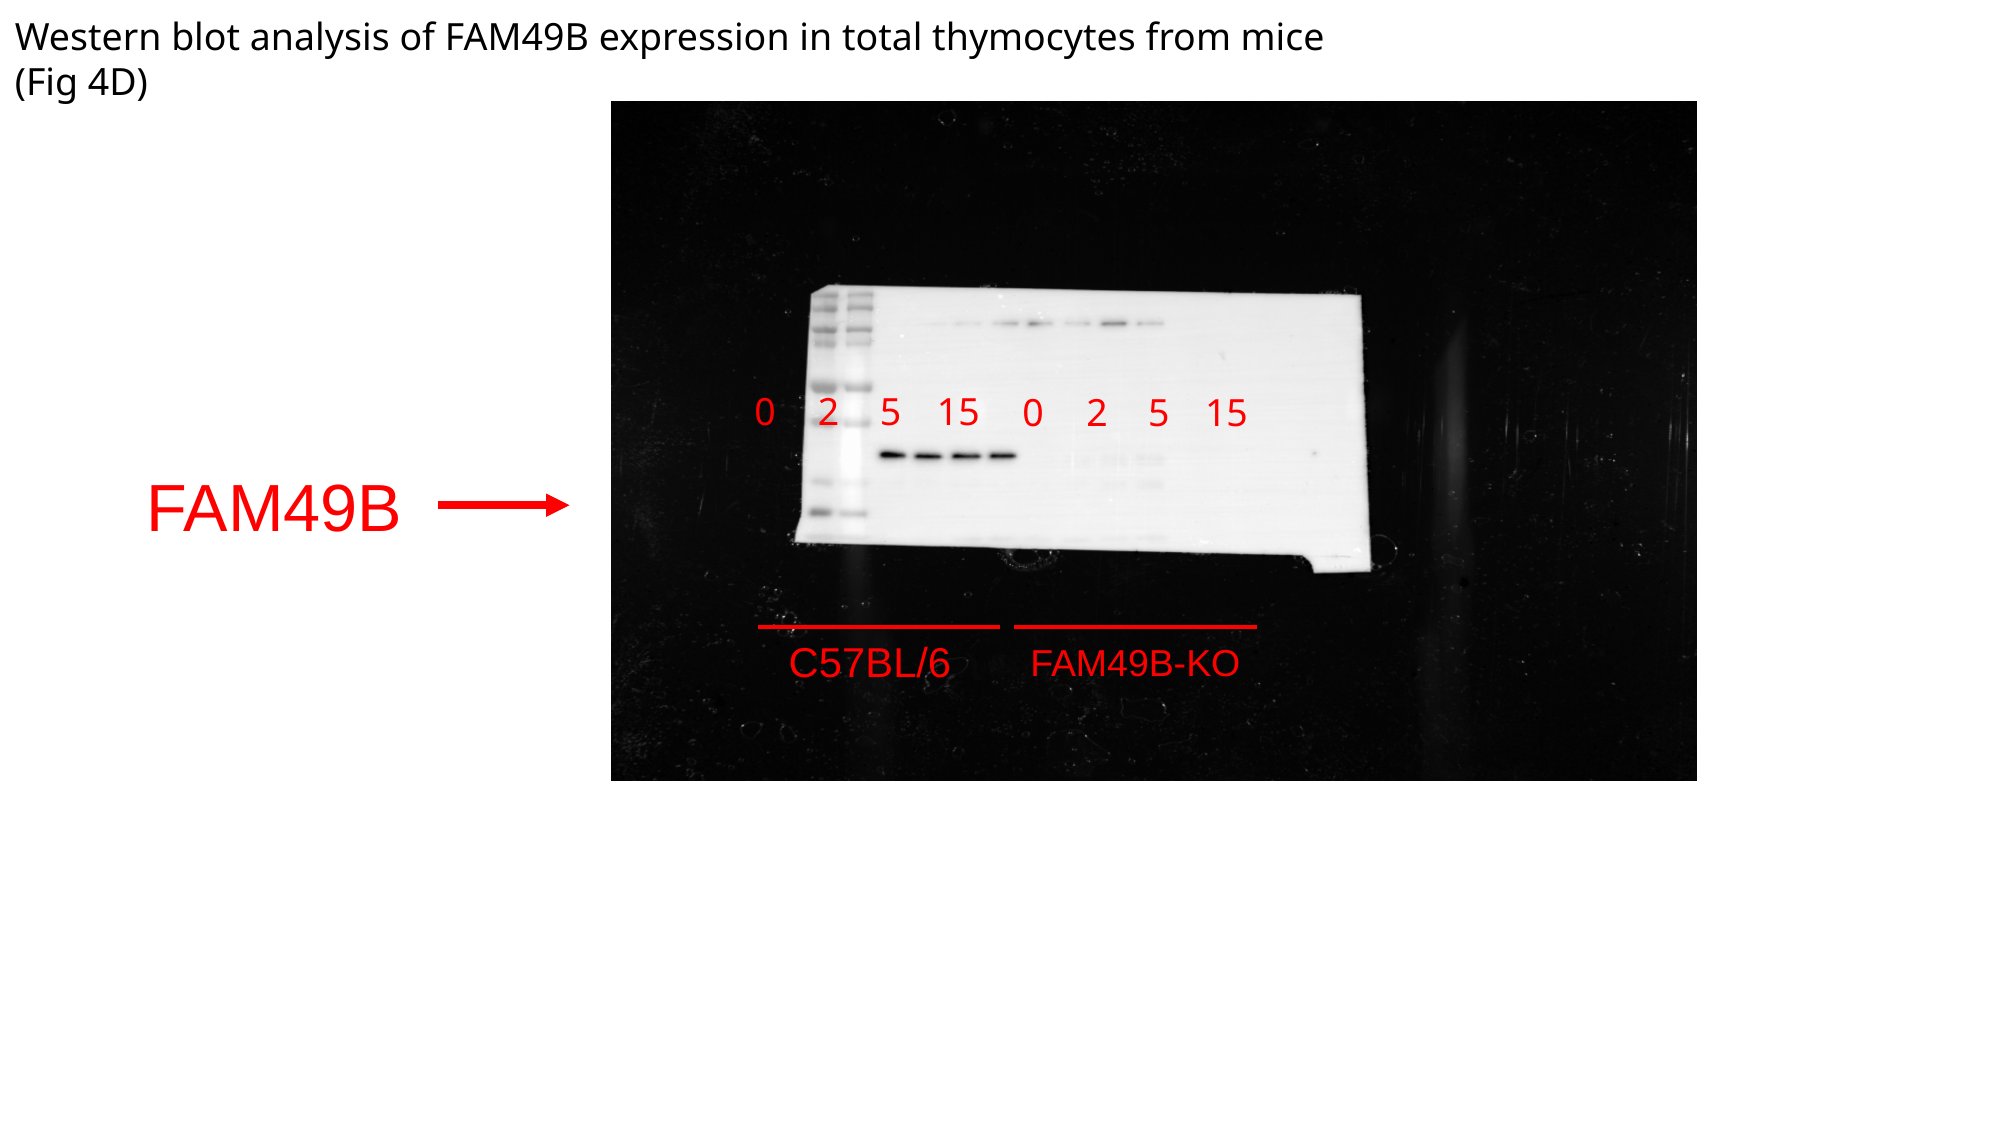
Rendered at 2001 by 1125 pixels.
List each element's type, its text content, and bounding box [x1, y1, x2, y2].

text_box FAM49B [111, 456, 438, 552]
text_box Western blot analysis of FAM49B expression in total thymocytes from mice (Fig 4D) [0, 5, 1813, 110]
picture [610, 101, 1697, 782]
